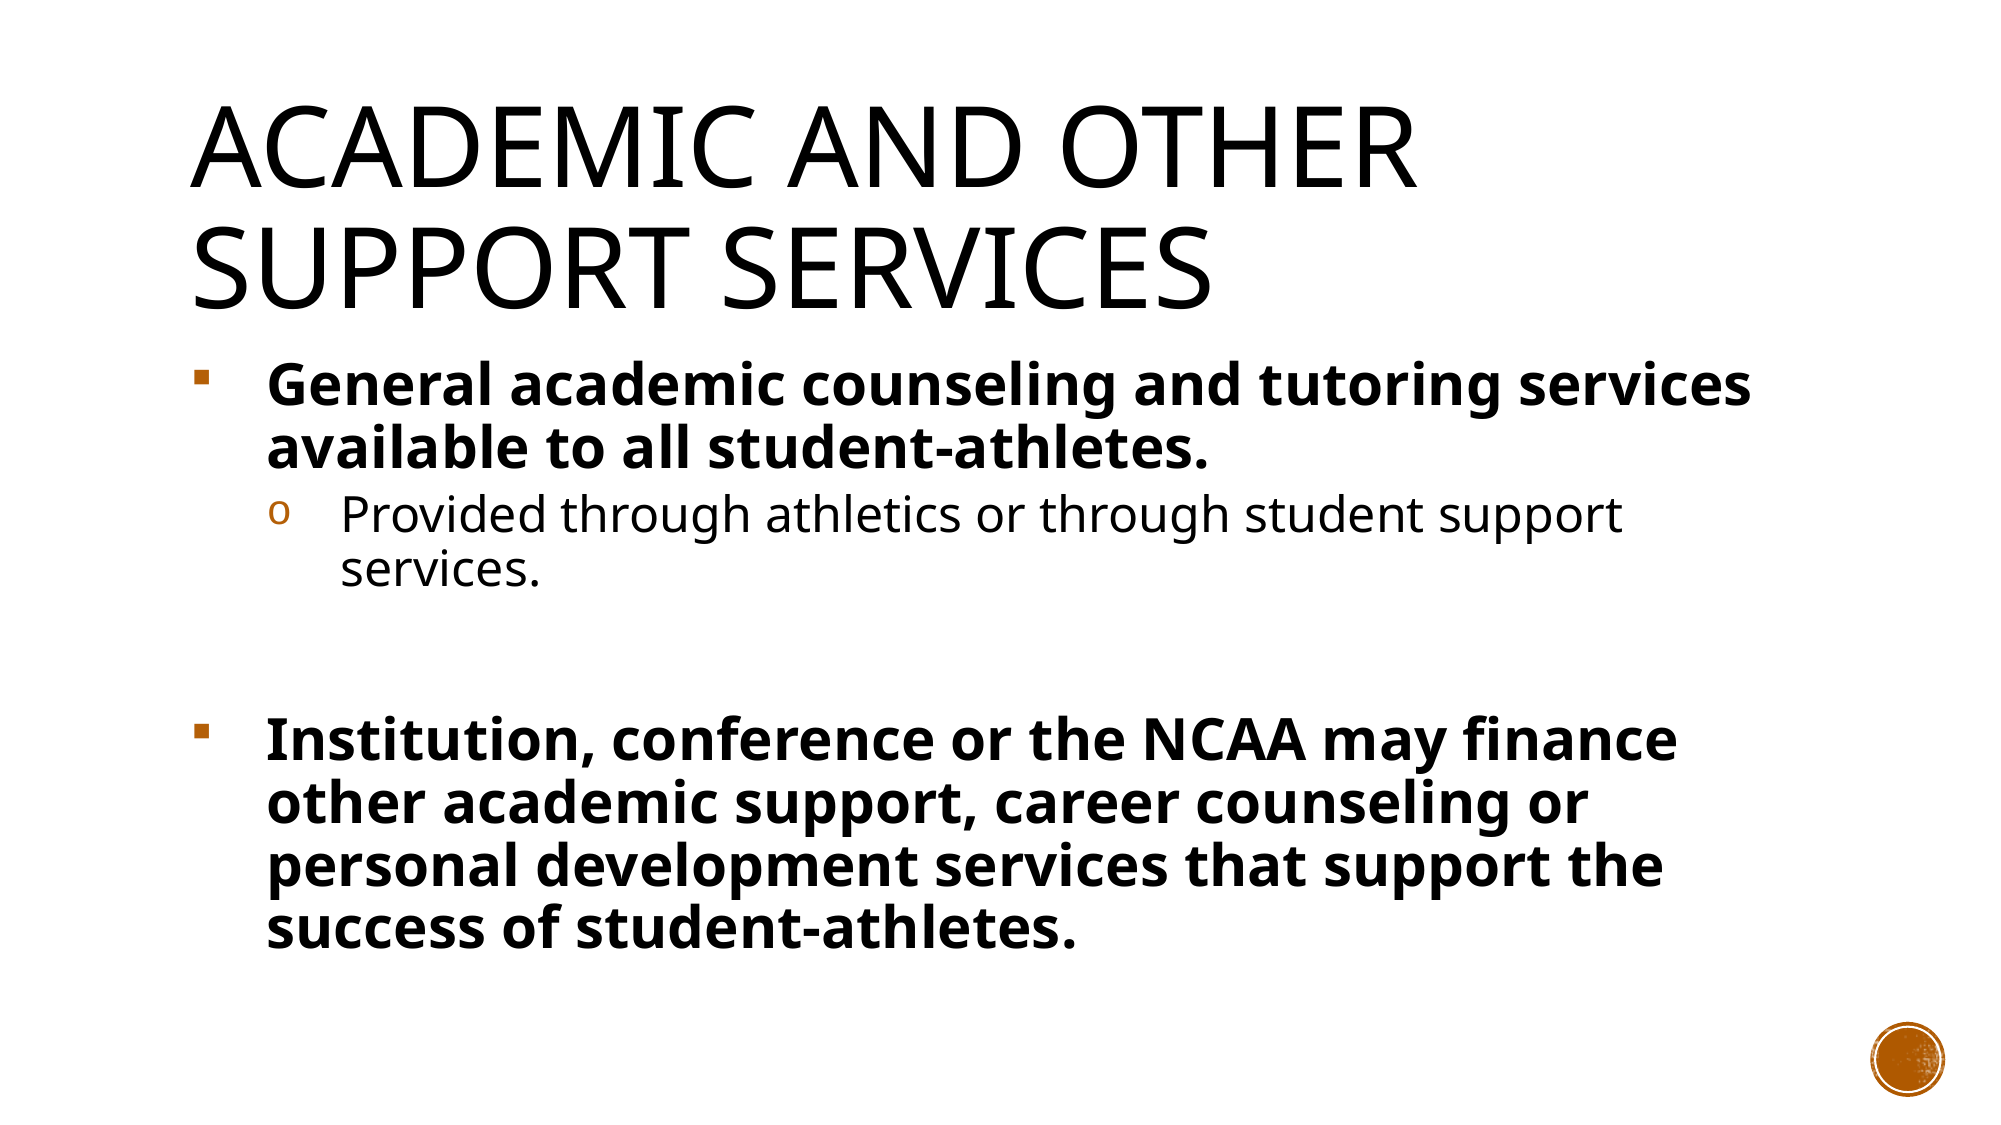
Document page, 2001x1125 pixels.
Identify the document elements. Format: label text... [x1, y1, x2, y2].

title Academic and other Support Services [175, 79, 1826, 344]
list General academic counseling and tutoring services available to all student-athletes. Provided through athletics or through student support services. Institution, conference or the NCAA may finance other academic support, career counseling or personal development services that support the success of student-athletes. [175, 348, 1826, 1078]
